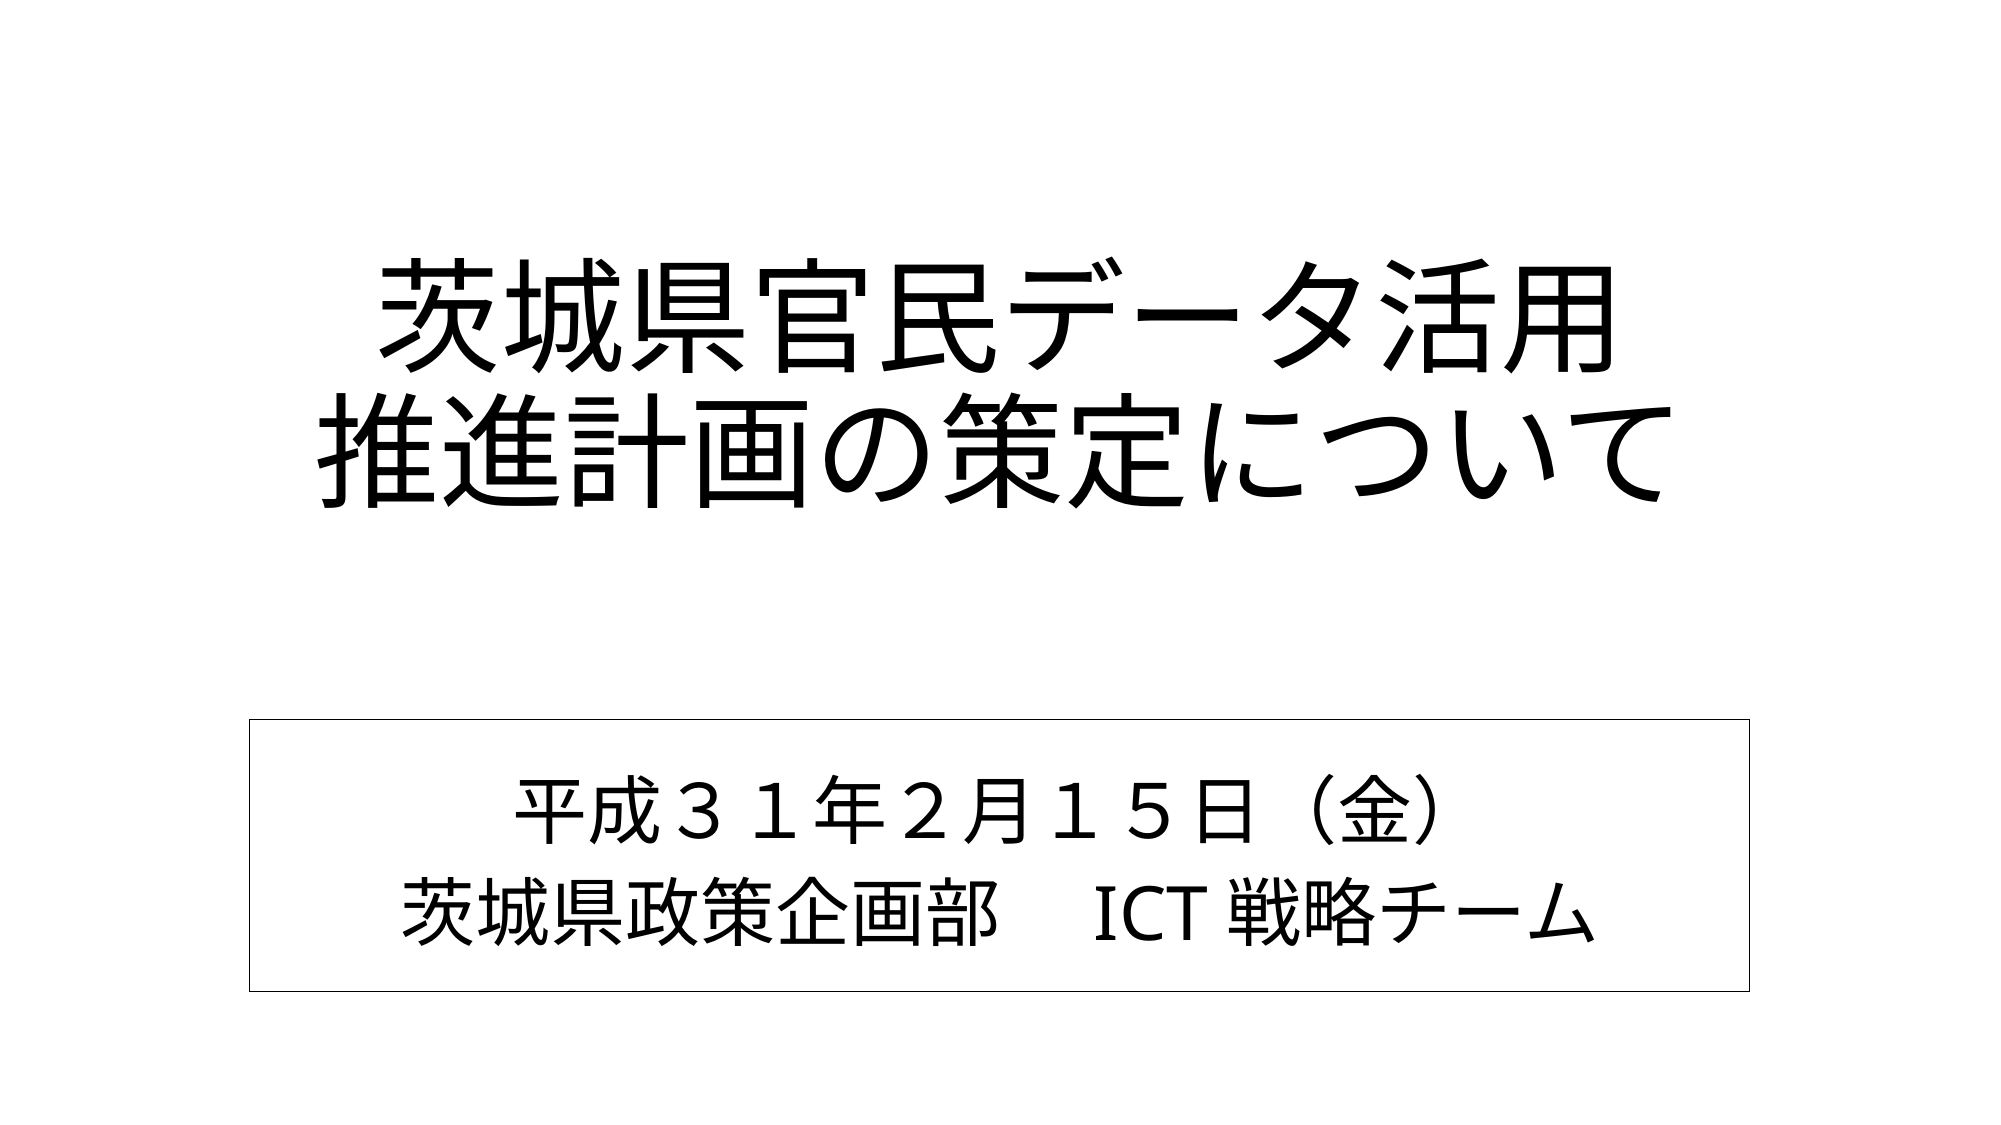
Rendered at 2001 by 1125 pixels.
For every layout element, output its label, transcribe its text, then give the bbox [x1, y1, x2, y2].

title 茨城県官民データ活用 推進計画の策定について [249, 184, 1750, 534]
subtitle 平成３１年２月１５日（金） 茨城県政策企画部 ICT戦略チーム [249, 719, 1750, 992]
